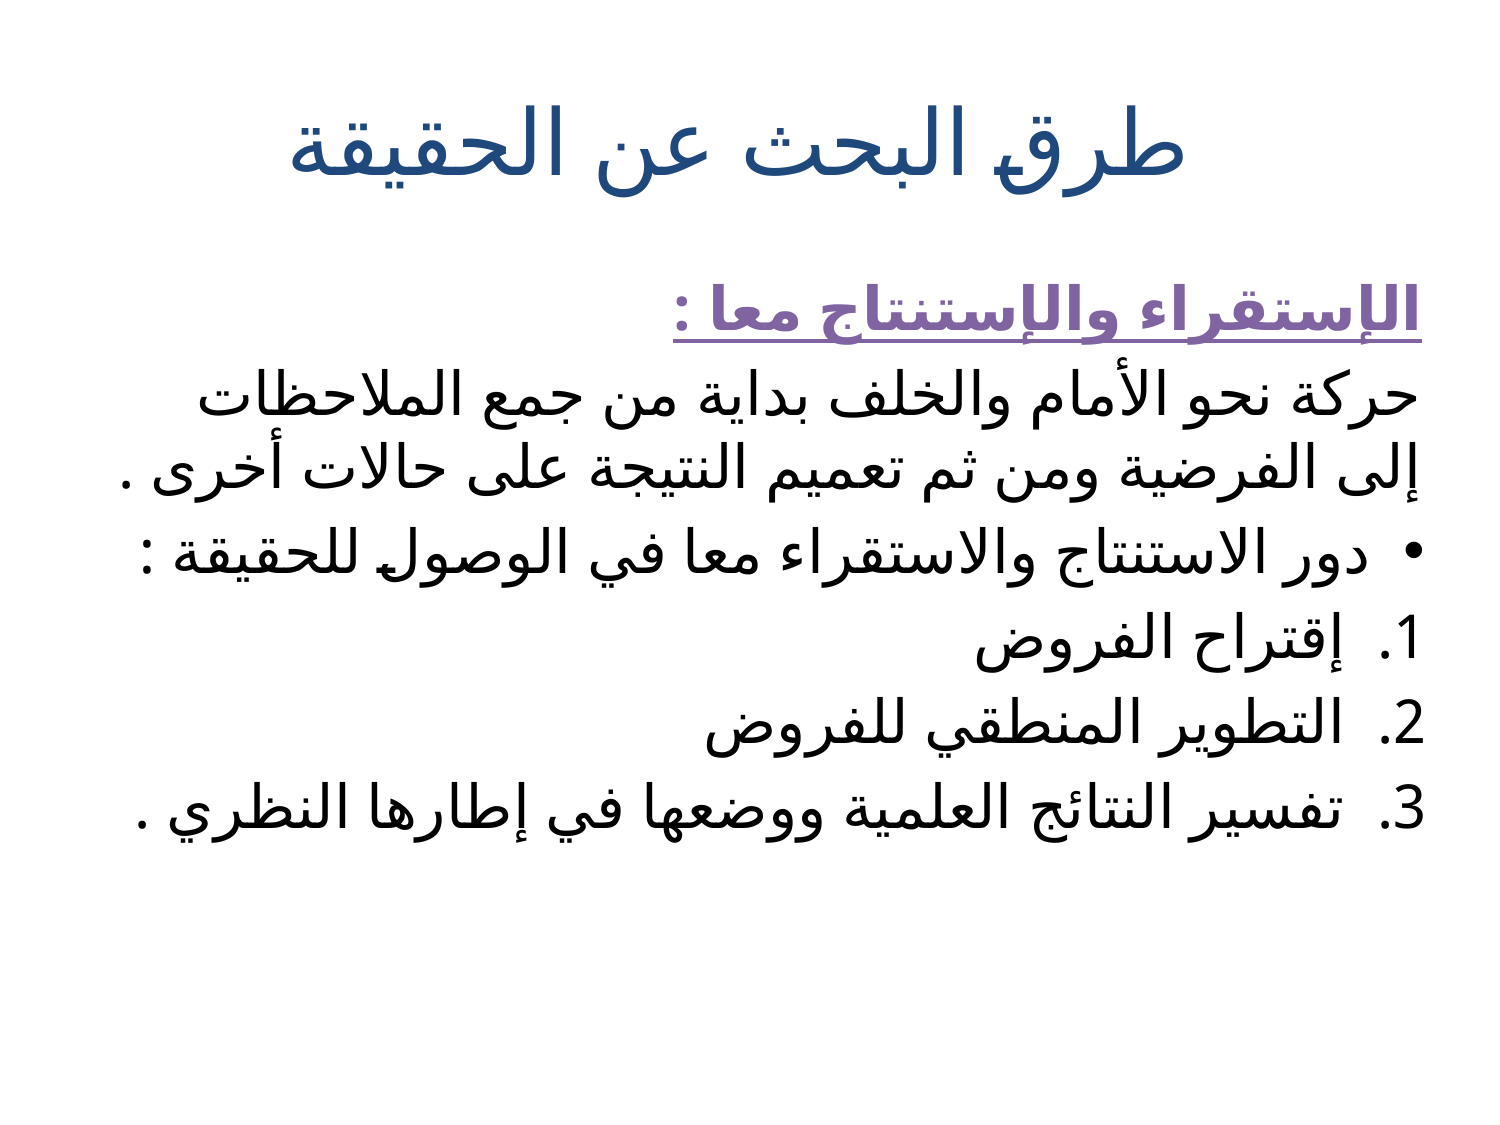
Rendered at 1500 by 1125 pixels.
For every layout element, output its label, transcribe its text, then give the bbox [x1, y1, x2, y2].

title طرق البحث عن الحقيقة [75, 45, 1425, 233]
list الإستقراء والإستنتاج معا : حركة نحو الأمام والخلف بداية من جمع الملاحظات إلى الفرضية ومن ثم تعميم النتيجة على حالات أخرى . دور الاستنتاج والاستقراء معا في الوصول للحقيقة : إقتراح الفروض التطوير المنطقي للفروض تفسير النتائج العلمية ووضعها في إطارها النظري . [87, 262, 1438, 1005]
